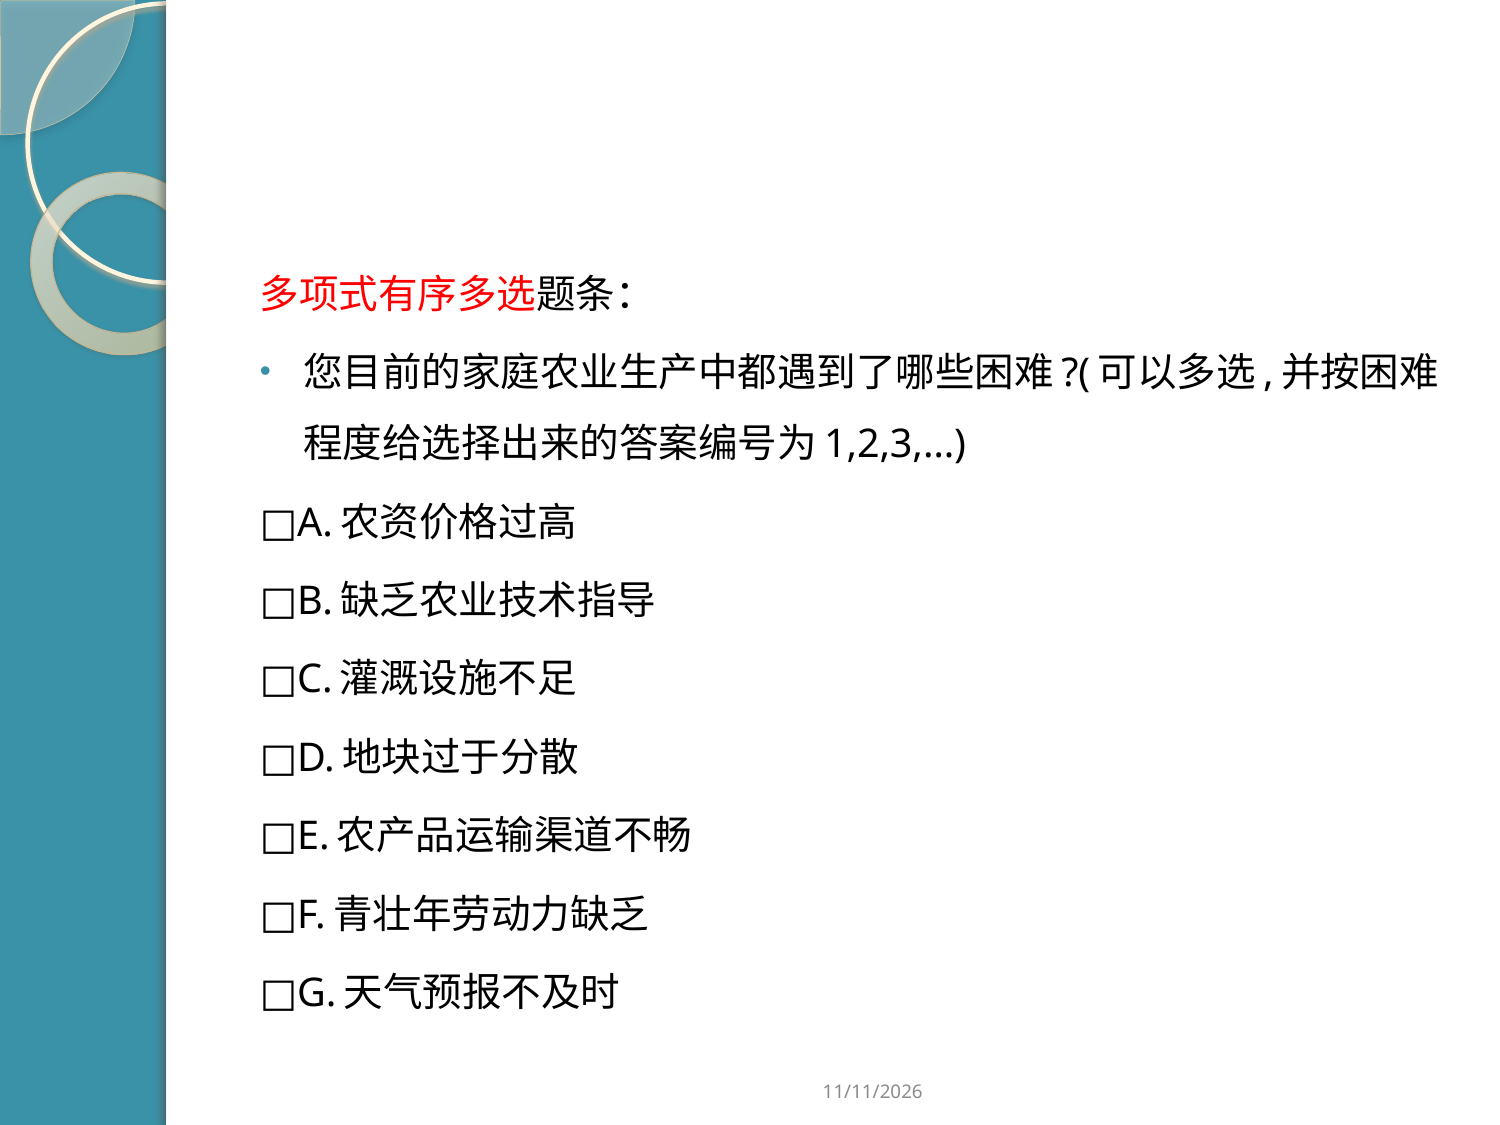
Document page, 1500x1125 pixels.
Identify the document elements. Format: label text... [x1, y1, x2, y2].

list 多项式有序多选题条： 您目前的家庭农业生产中都遇到了哪些困难?(可以多选,并按困难程度给选择出来的答案编号为1,2,3,…) □A.农资价格过高 □B.缺乏农业技术指导 □C.灌溉设施不足 □D.地块过于分散 □E.农产品运输渠道不畅 □F.青壮年劳动力缺乏 □G.天气预报不及时 [235, 237, 1466, 1025]
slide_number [587, 1034, 938, 1113]
